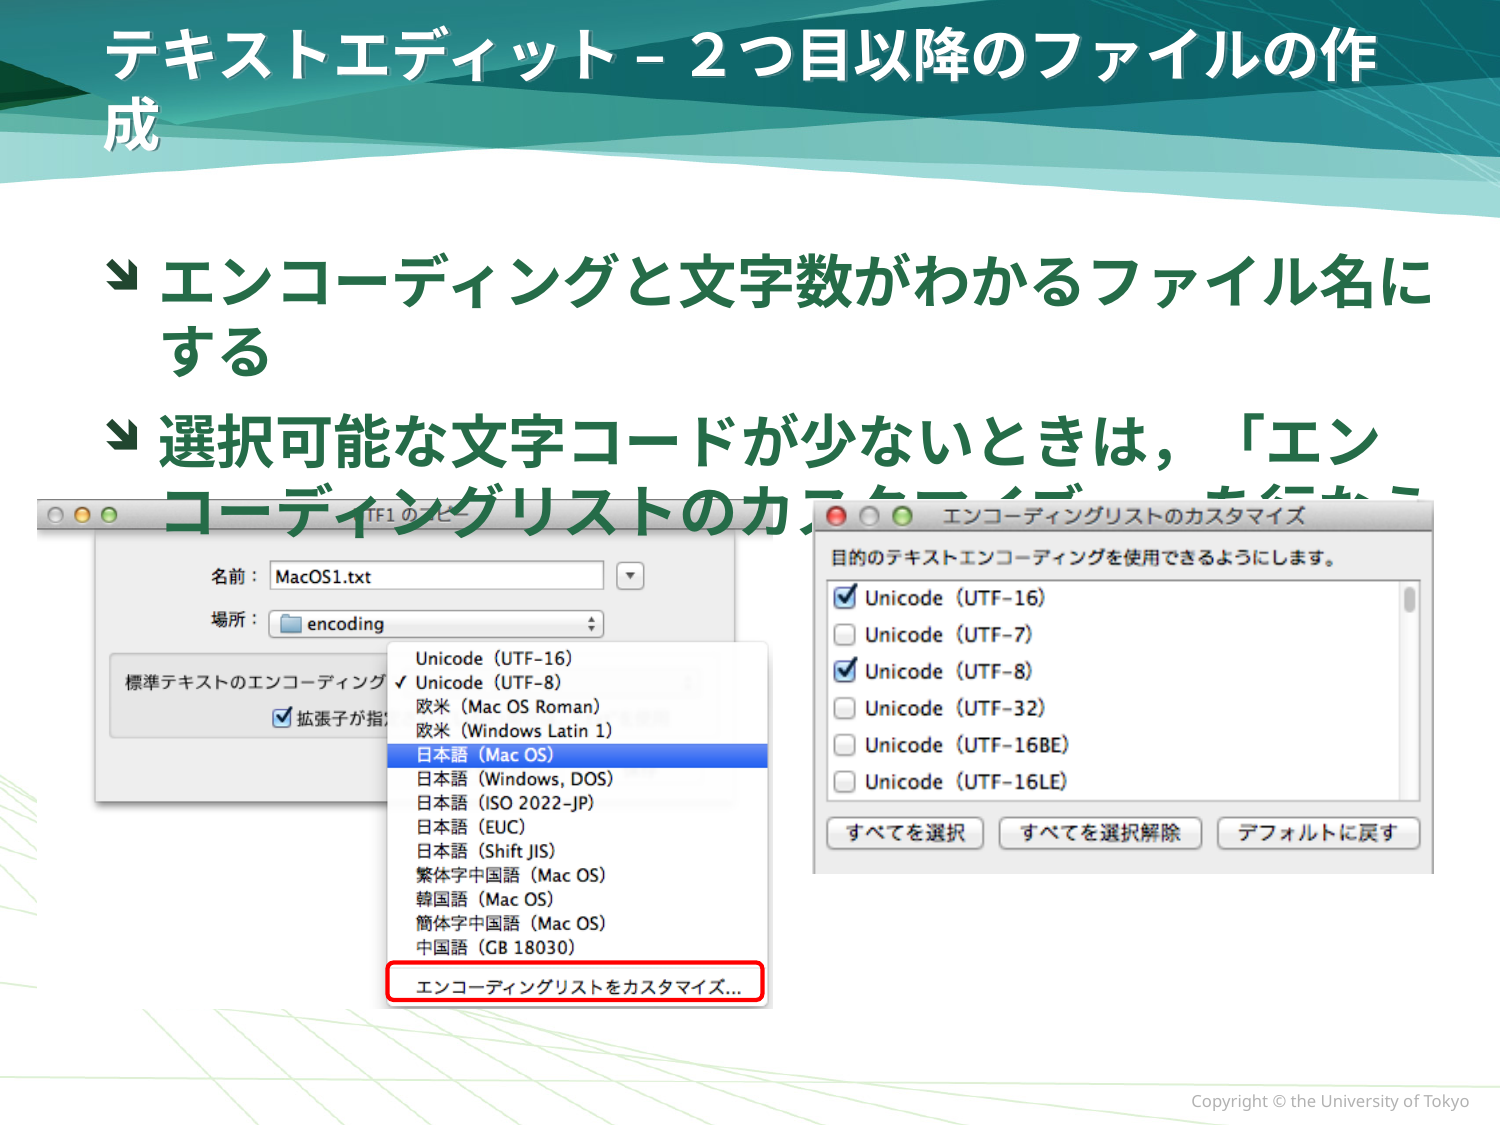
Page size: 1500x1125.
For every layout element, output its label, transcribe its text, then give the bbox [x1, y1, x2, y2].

list エンコーディングと文字数がわかるファイル名にする 選択可能な文字コードが少ないときは，「エンコーディングリストのカスタマイズ…」を行なう [87, 237, 1463, 1070]
title テキストエディット – ２つ目以降のファイルの作成 [87, 41, 1450, 135]
picture [0, 0, 1500, 1125]
